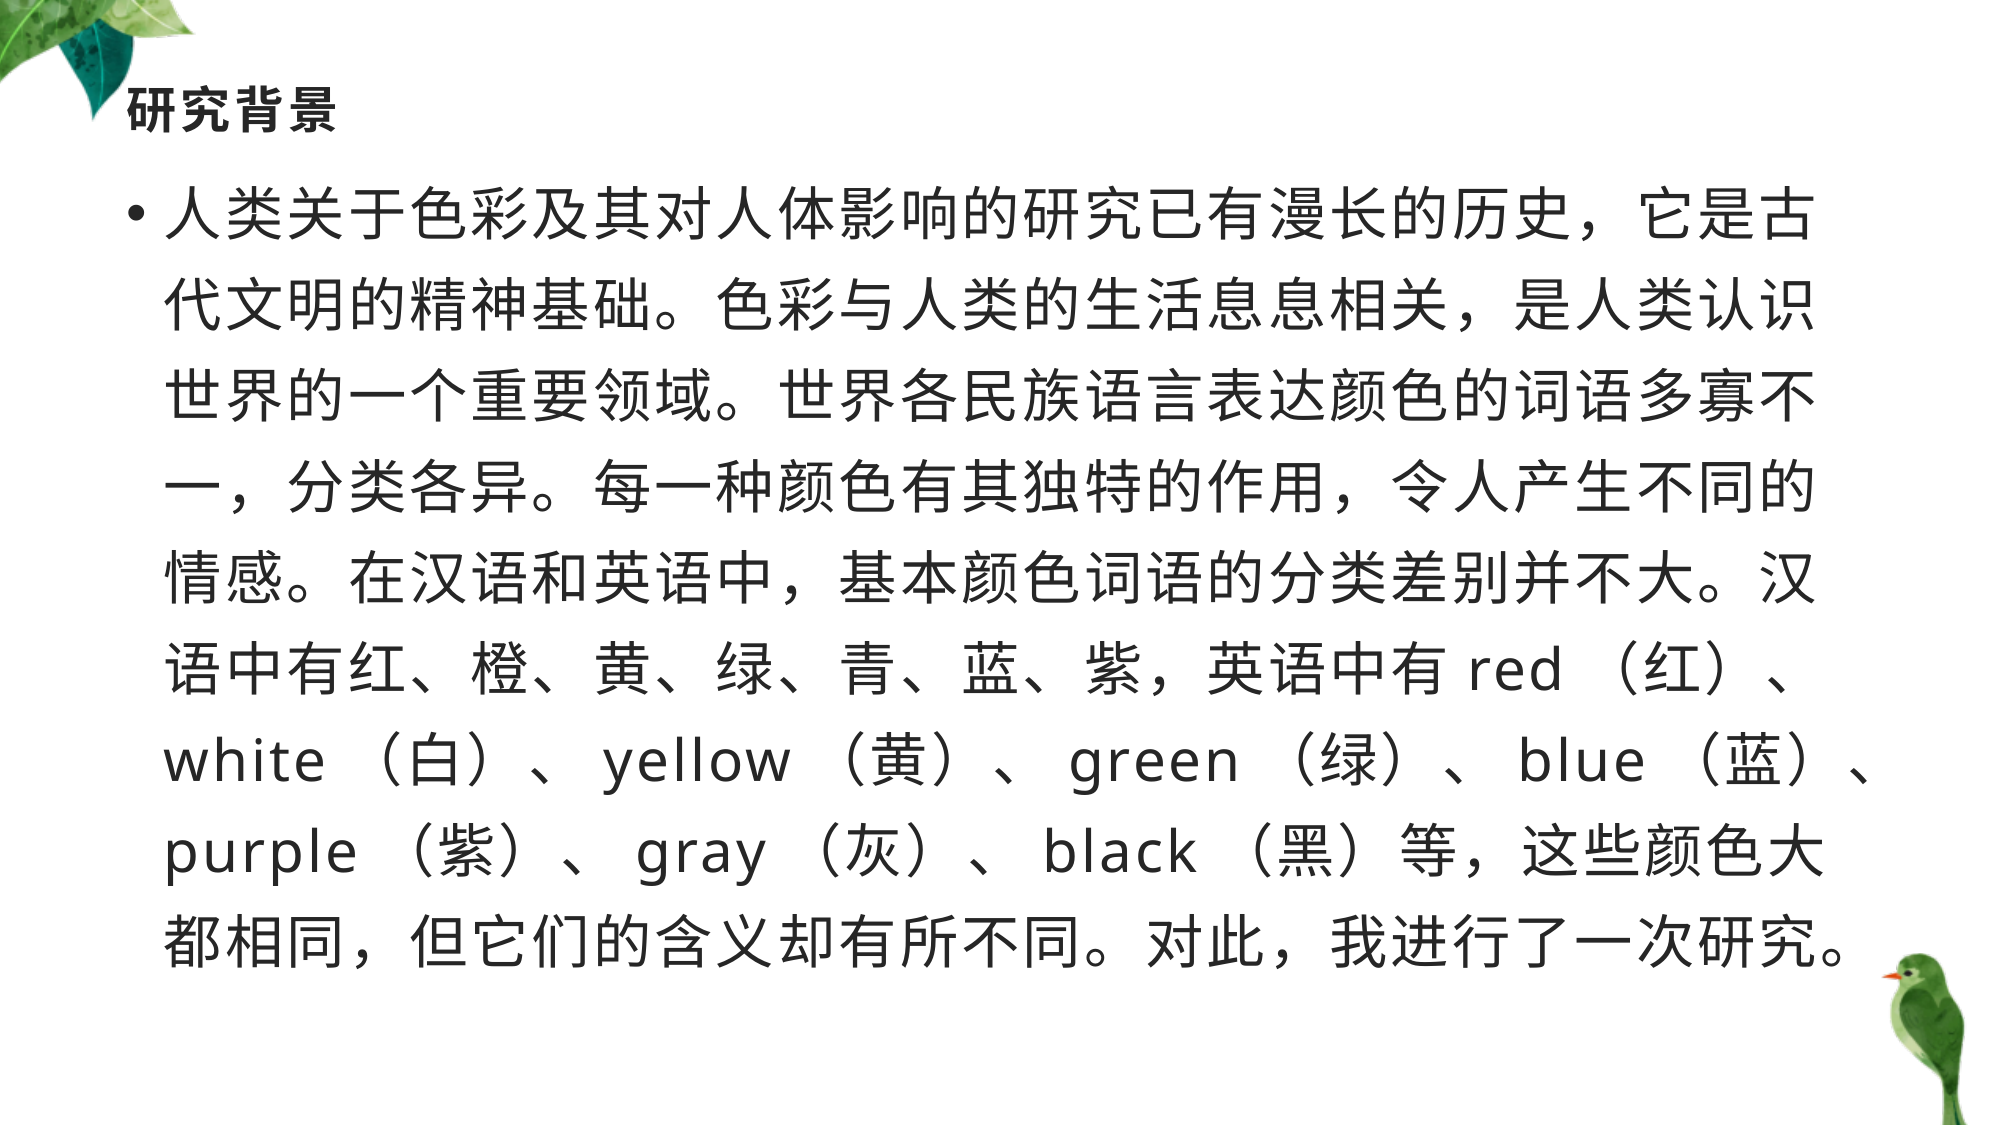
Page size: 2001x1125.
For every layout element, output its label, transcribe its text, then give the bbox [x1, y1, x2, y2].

picture [1881, 953, 1971, 1125]
picture [0, 0, 196, 122]
list 人类关于色彩及其对人体影响的研究已有漫长的历史，它是古代文明的精神基础。色彩与人类的生活息息相关，是人类认识世界的一个重要领域。世界各民族语言表达颜色的词语多寡不一，分类各异。每一种颜色有其独特的作用，令人产生不同的情感。在汉语和英语中，基本颜色词语的分类差别并不大。汉语中有红、橙、黄、绿、青、蓝、紫，英语中有red（红）、white（白）、yellow（黄）、green（绿）、blue（蓝）、purple（紫）、gray（灰）、black（黑）等，这些颜色大都相同，但它们的含义却有所不同。对此，我进行了一次研究。 [109, 156, 1891, 1041]
title 研究背景 [109, 72, 1891, 146]
